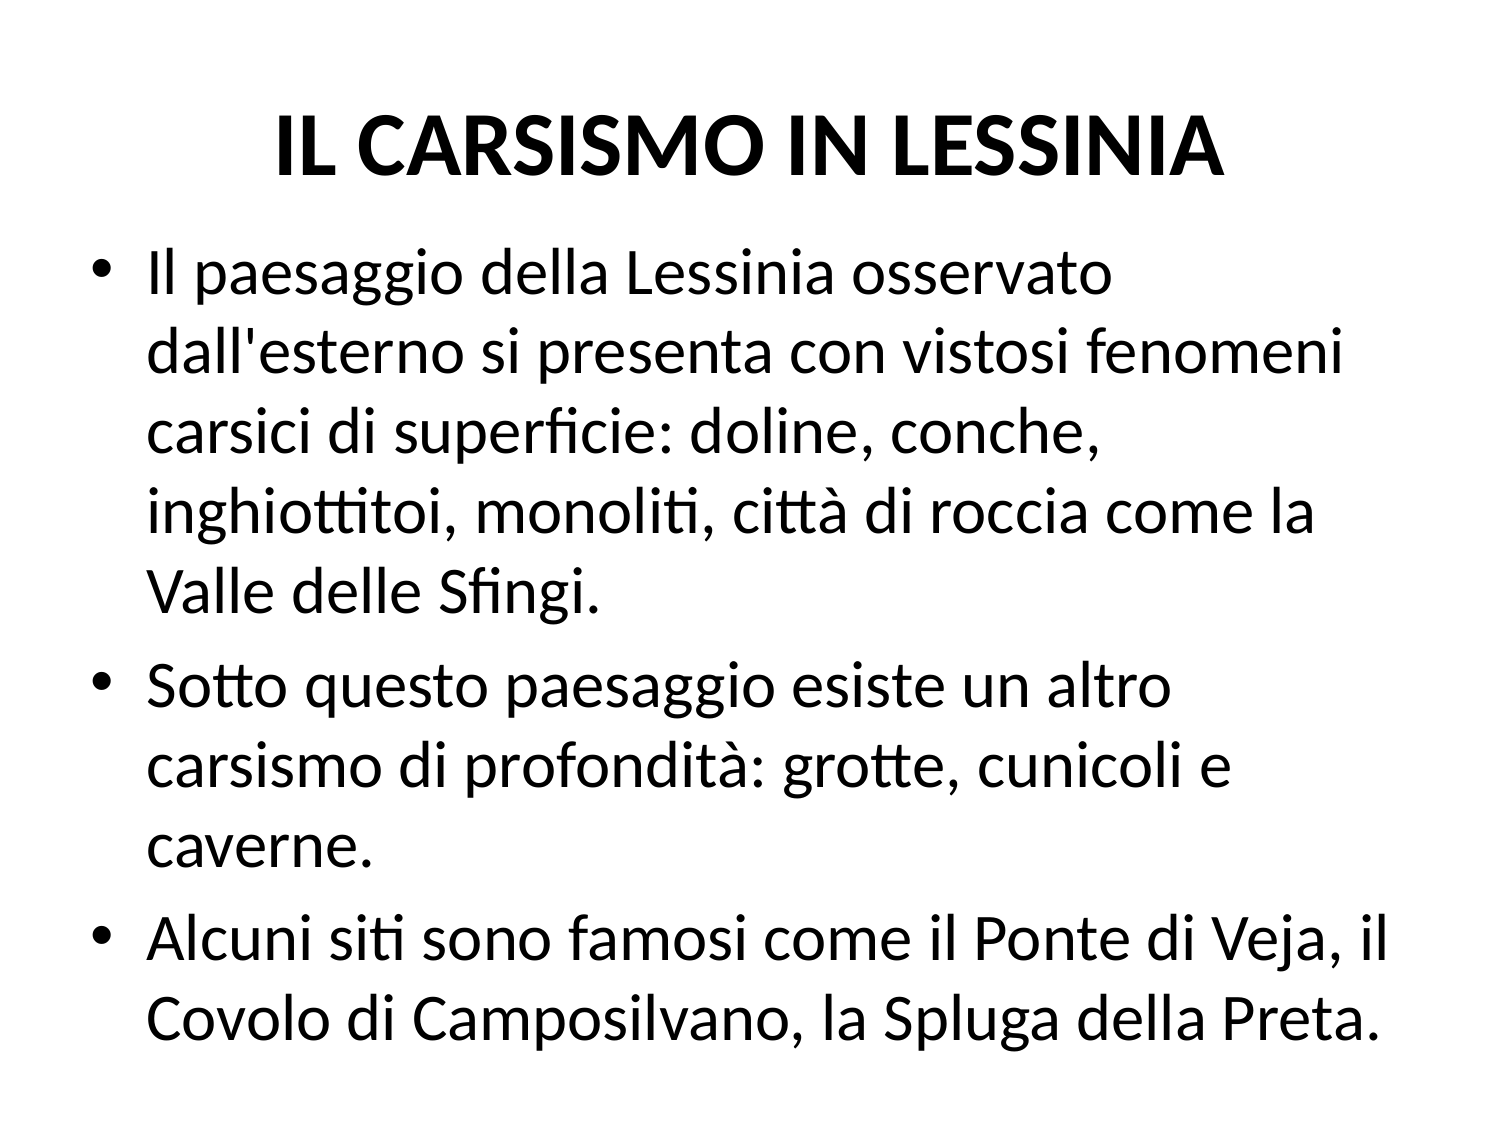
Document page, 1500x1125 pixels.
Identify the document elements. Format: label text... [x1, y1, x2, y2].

title IL CARSISMO IN LESSINIA [75, 45, 1425, 219]
list Il paesaggio della Lessinia osservato dall'esterno si presenta con vistosi fenomeni carsici di superficie: doline, conche, inghiottitoi, monoliti, città di roccia come la Valle delle Sfingi. Sotto questo paesaggio esiste un altro carsismo di profondità: grotte, cunicoli e caverne. Alcuni siti sono famosi come il Ponte di Veja, il Covolo di Camposilvano, la Spluga della Preta. [75, 219, 1425, 1071]
